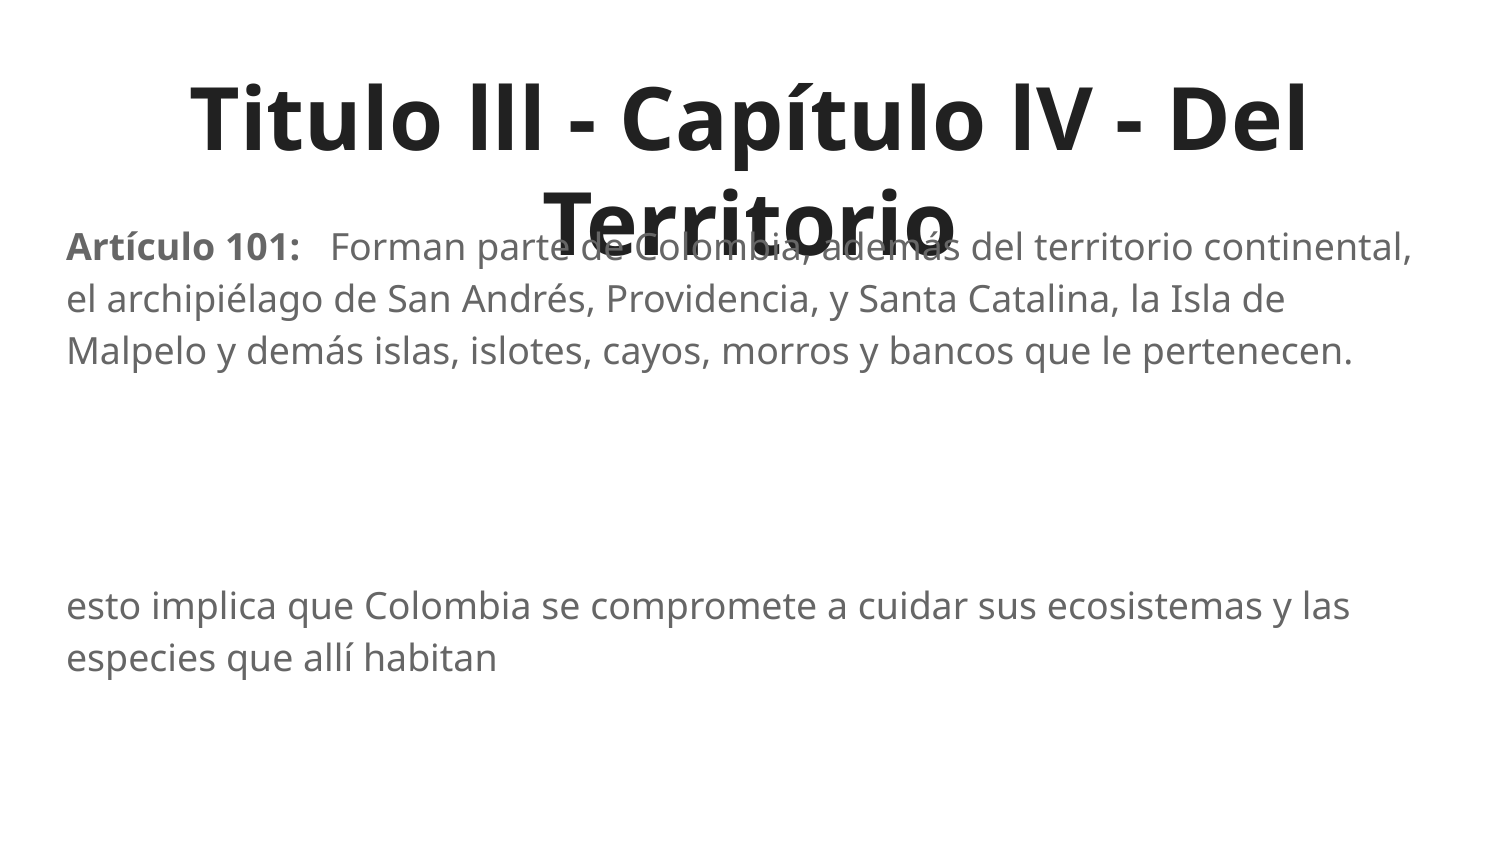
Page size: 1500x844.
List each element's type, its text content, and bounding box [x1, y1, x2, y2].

title Titulo lll - Capítulo lV - Del Territorio [51, 48, 1449, 180]
list Artículo 101: Forman parte de Colombia, además del territorio continental, el archipiélago de San Andrés, Providencia, y Santa Catalina, la Isla de Malpelo y demás islas, islotes, cayos, morros y bancos que le pertenecen. esto implica que Colombia se compromete a cuidar sus ecosistemas y las especies que allí habitan [51, 201, 1449, 750]
